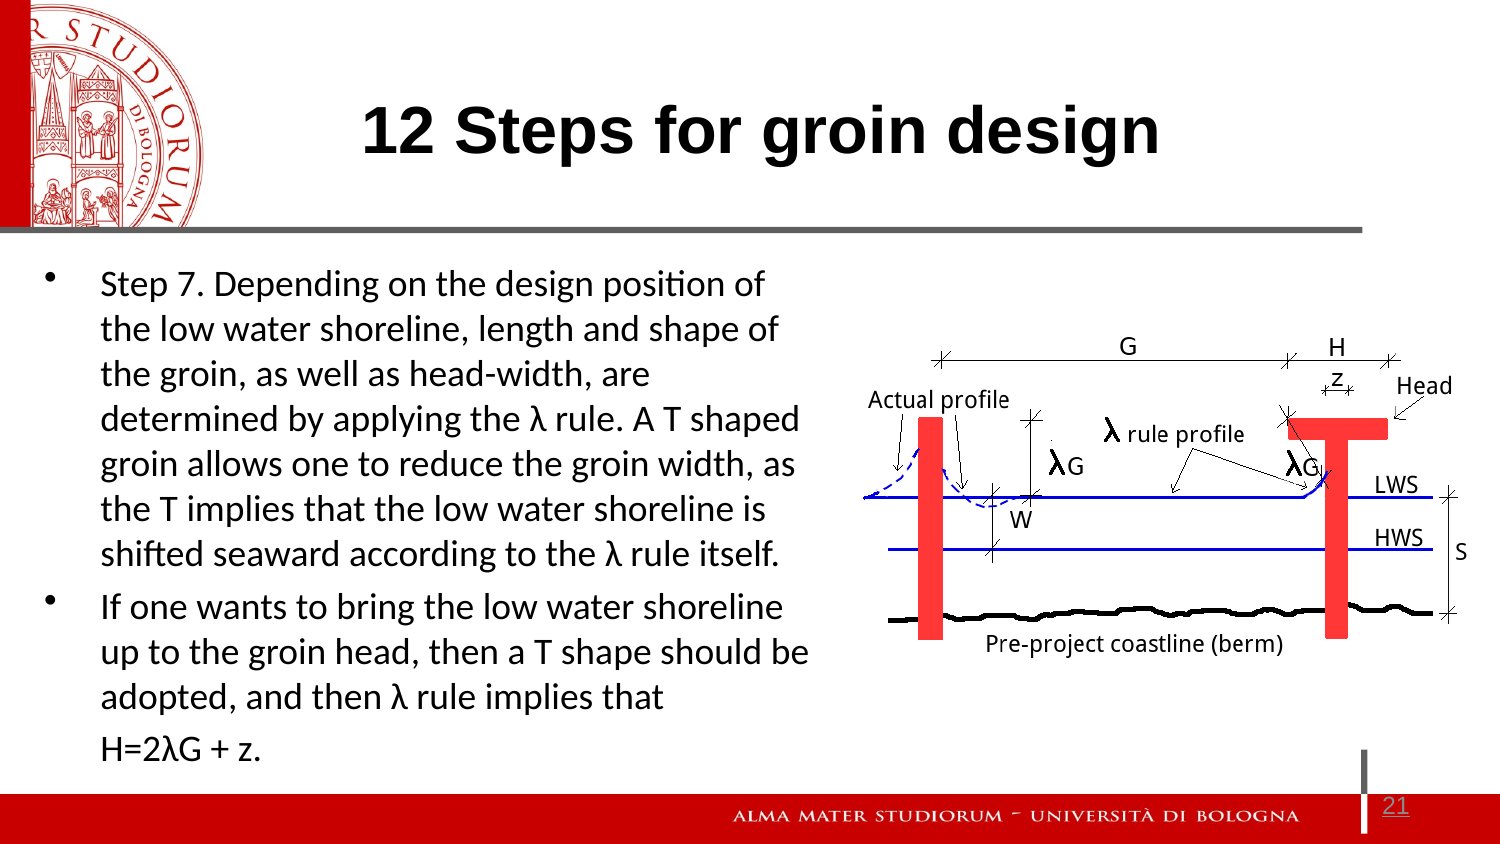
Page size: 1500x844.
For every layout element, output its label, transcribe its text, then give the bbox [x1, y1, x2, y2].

slide_number 21 [1074, 782, 1425, 827]
picture [31, 0, 211, 226]
text_box 12 Steps for groin design [194, 79, 1329, 174]
picture [843, 280, 1475, 676]
list Step 7. Depending on the design position of the low water shoreline, length and shape of the groin, as well as head-width, are determined by applying the λ rule. A T shaped groin allows one to reduce the groin width, as the T implies that the low water shoreline is shifted seaward according to the λ rule itself. If one wants to bring the low water shoreline up to the groin head, then a T shape should be adopted, and then λ rule implies that H=2λG + z. [29, 251, 832, 777]
picture [0, 794, 1500, 844]
